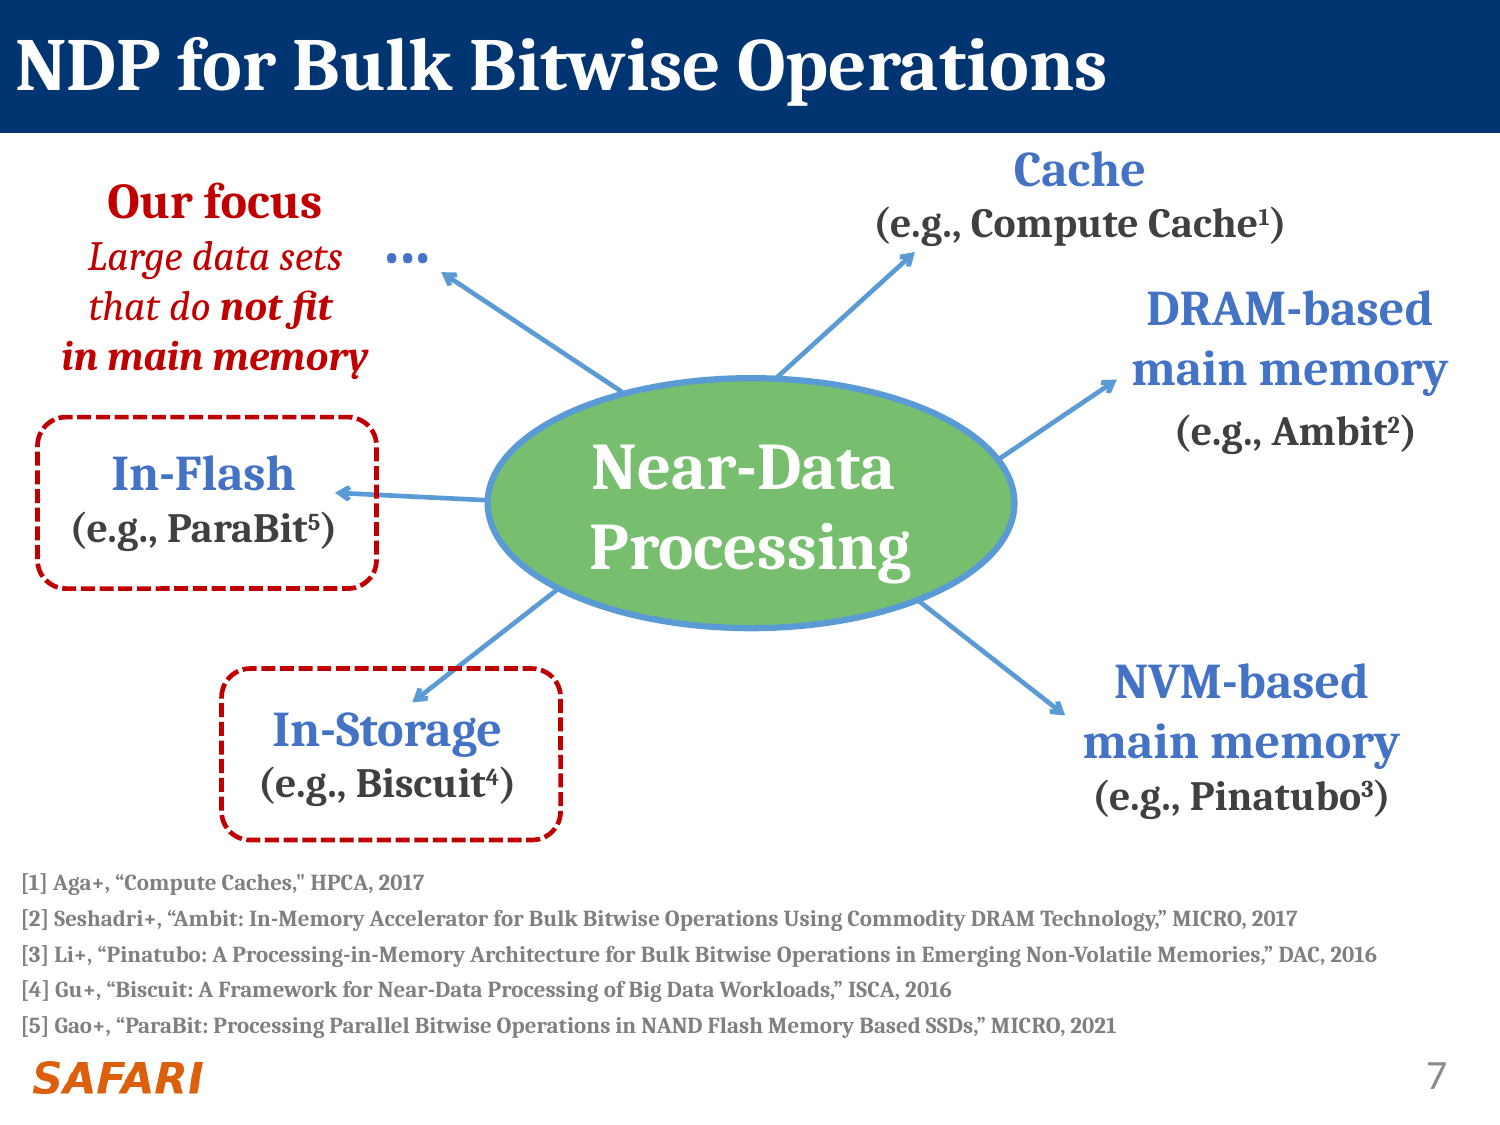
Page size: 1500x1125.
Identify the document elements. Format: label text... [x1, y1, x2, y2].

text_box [49, 433, 488, 560]
text_box Near-Data Processing [488, 377, 1016, 630]
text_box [362, 189, 622, 392]
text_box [997, 268, 1468, 466]
text_box Our focus Large data sets that do not fit in main memory [0, 161, 477, 387]
list [1] Aga+, “Compute Caches," HPCA, 2017 [2] Seshadri+, “Ambit: In-Memory Accelerator for Bulk Bitwise Operations Using Commodity DRAM Technology,” MICRO, 2017 [3] Li+, “Pinatubo: A Processing-in-Memory Architecture for Bulk Bitwise Operations in Emerging Non-Volatile Memories,” DAC, 2016 [4] Gu+, “Biscuit: A Framework for Near-Data Processing of Big Data Workloads,” ISCA, 2016 [5] Gao+, “ParaBit: Processing Parallel Bitwise Operations in NAND Flash Memory Based SSDs,” MICRO, 2021 [5, 860, 1498, 1056]
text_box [772, 128, 1310, 381]
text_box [238, 588, 559, 815]
text_box [1299, 1042, 1463, 1103]
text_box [916, 599, 1426, 828]
text_box [36, 416, 378, 590]
text_box [220, 670, 562, 842]
title NDP for Bulk Bitwise Operations [0, 0, 1500, 133]
picture [31, 1056, 209, 1104]
